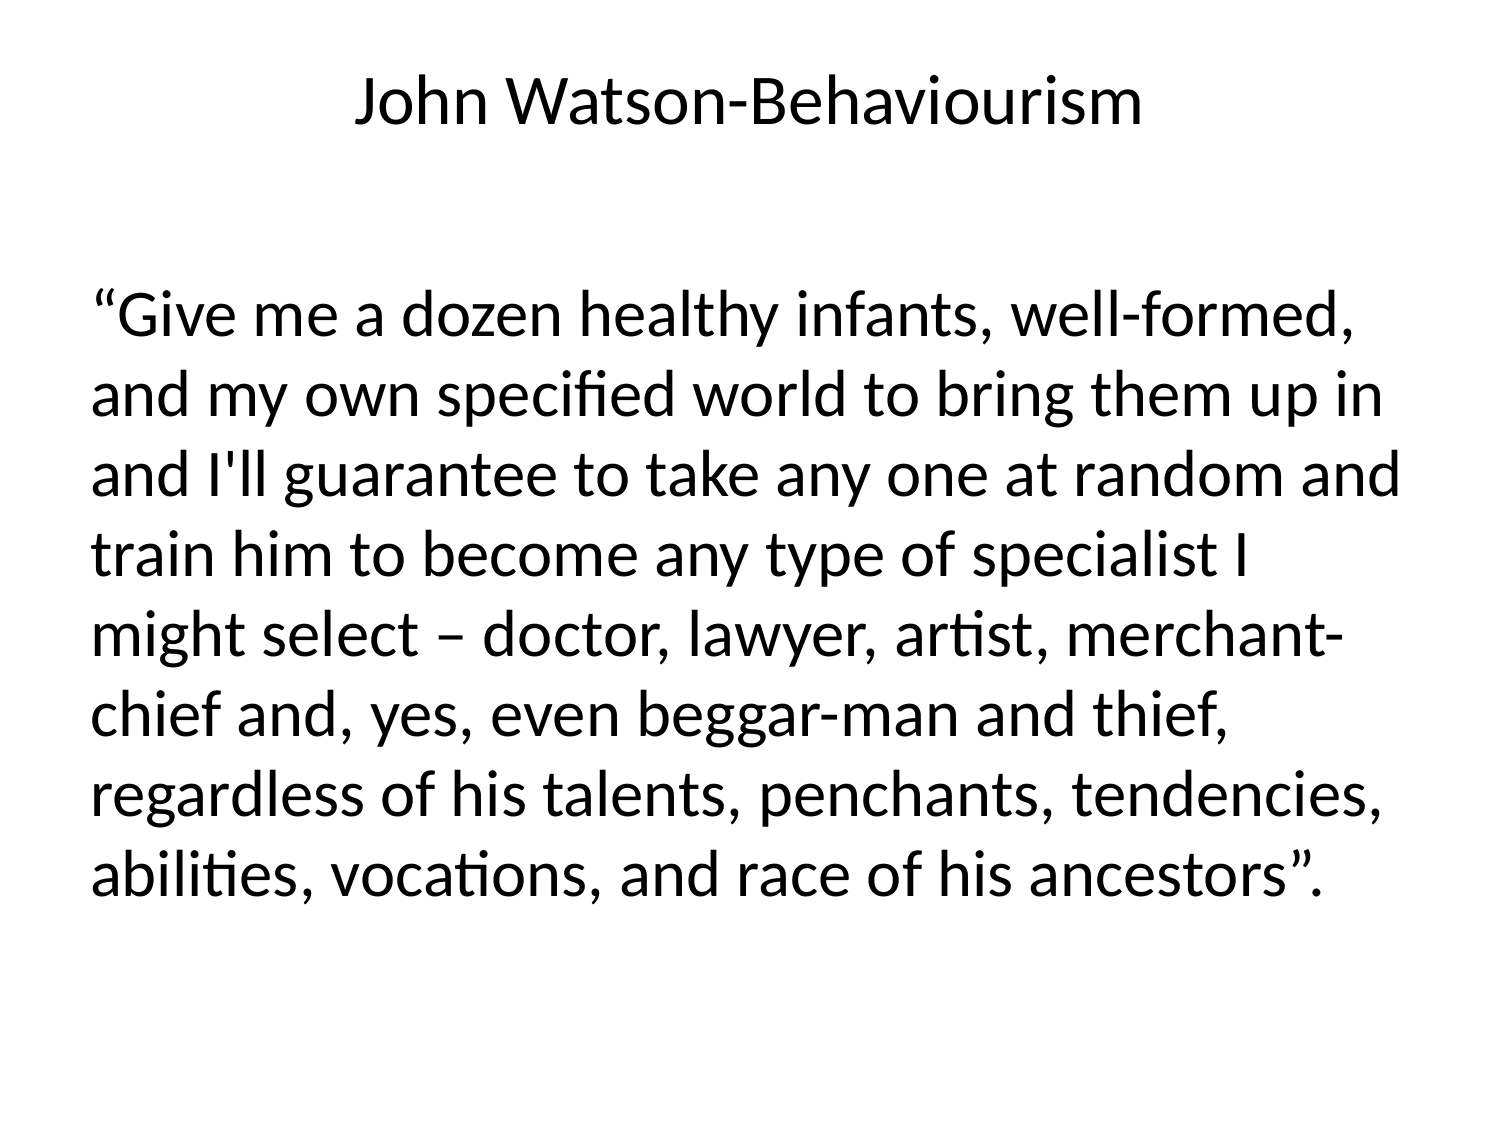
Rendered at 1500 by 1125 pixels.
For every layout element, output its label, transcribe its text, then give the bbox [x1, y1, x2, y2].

title John Watson-Behaviourism [75, 45, 1425, 233]
list “Give me a dozen healthy infants, well-formed, and my own specified world to bring them up in and I'll guarantee to take any one at random and train him to become any type of specialist I might select – doctor, lawyer, artist, merchant-chief and, yes, even beggar-man and thief, regardless of his talents, penchants, tendencies, abilities, vocations, and race of his ancestors”. [75, 262, 1425, 1000]
